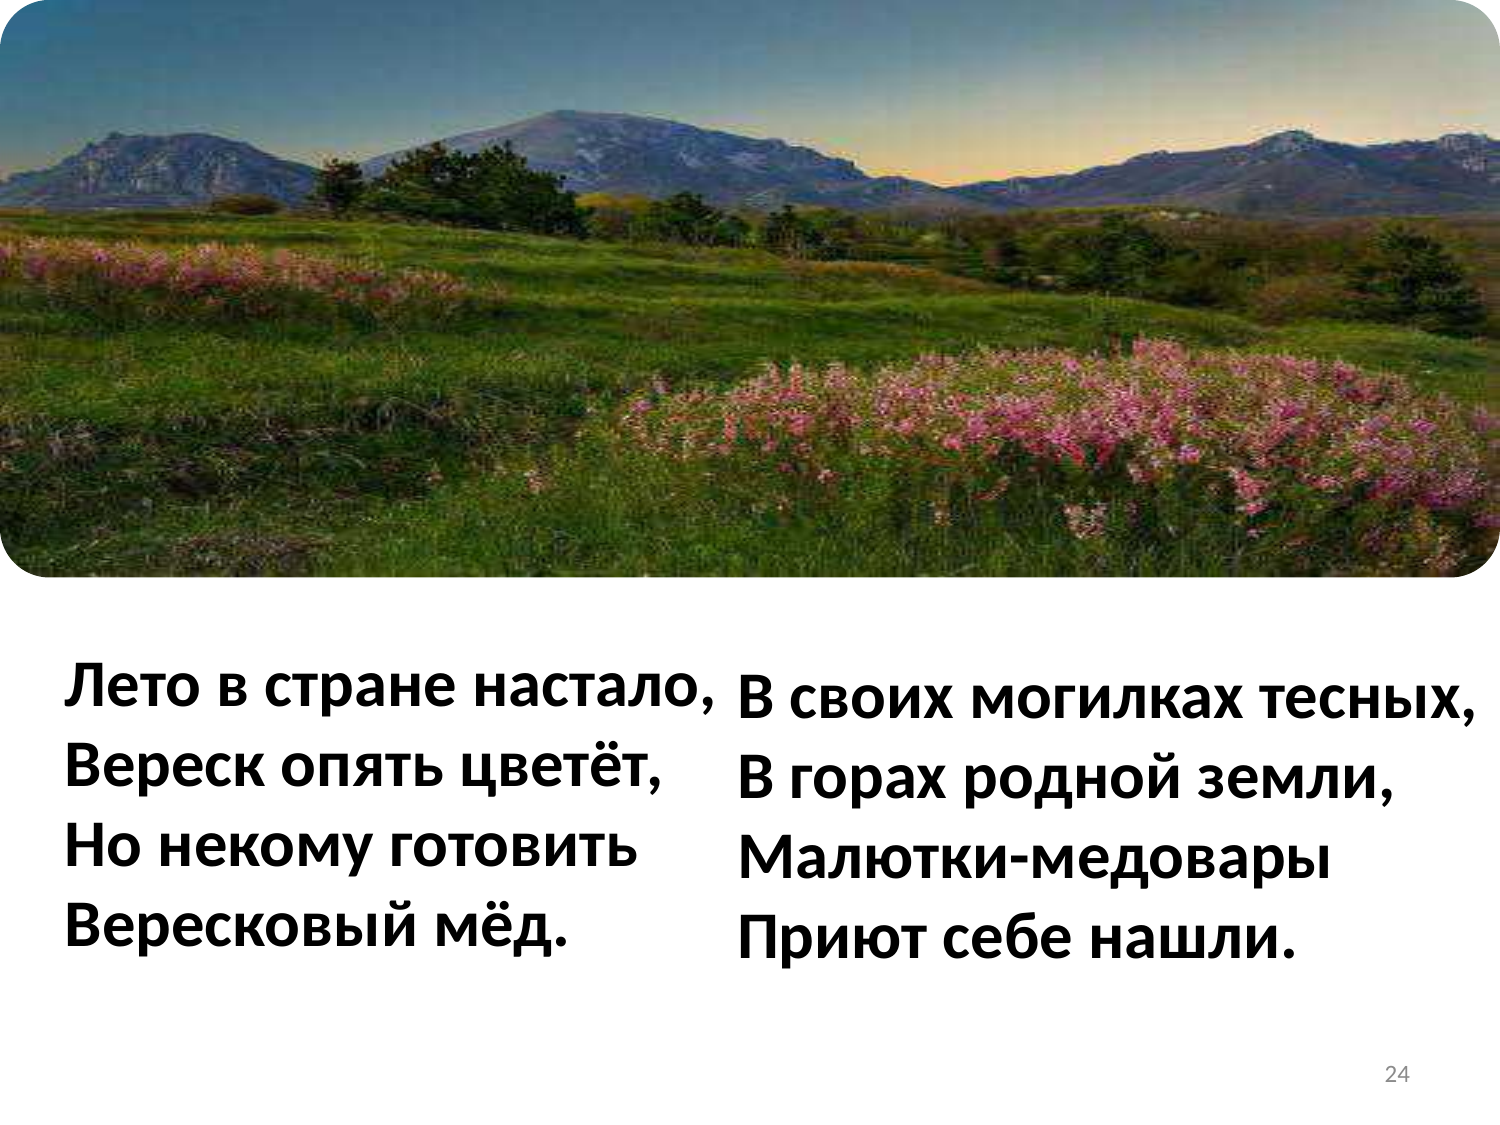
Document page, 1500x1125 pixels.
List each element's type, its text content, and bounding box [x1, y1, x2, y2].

slide_number 24 [1074, 1042, 1425, 1103]
picture [0, 0, 1500, 578]
text_box Лето в стране настало, Вереск опять цветёт, Но некому готовить Вересковый мёд. [50, 632, 733, 968]
text_box В своих могилках тесных, В горах родной земли, Малютки-медовары Приют себе нашли. [722, 644, 1494, 980]
